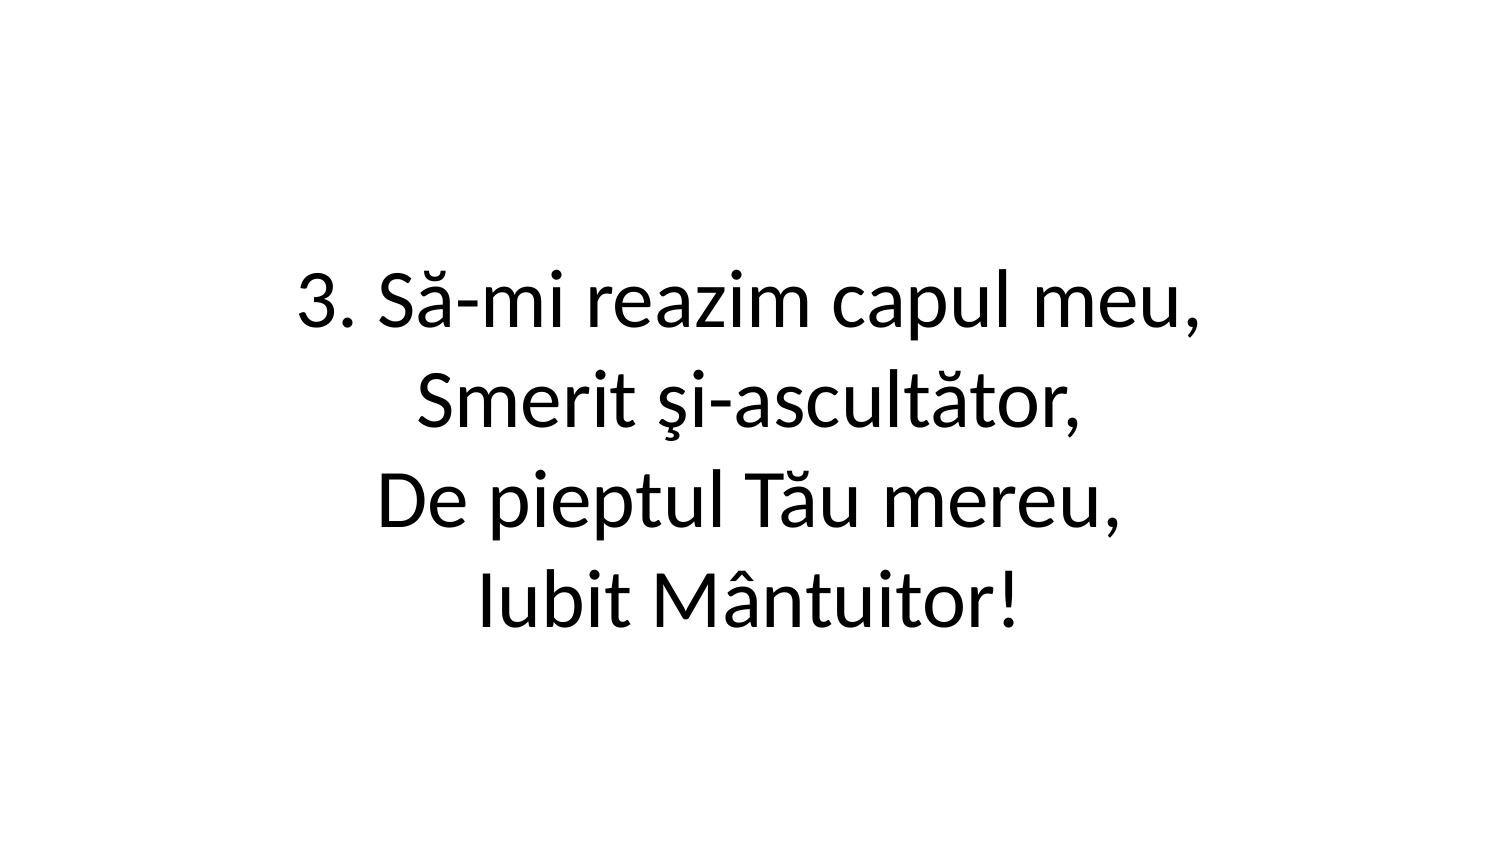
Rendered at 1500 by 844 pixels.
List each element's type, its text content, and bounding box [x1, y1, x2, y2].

text_box 3. Să-mi reazim capul meu, Smerit şi-ascultător, De pieptul Tău mereu, Iubit Mântuitor! [280, 192, 1220, 652]
